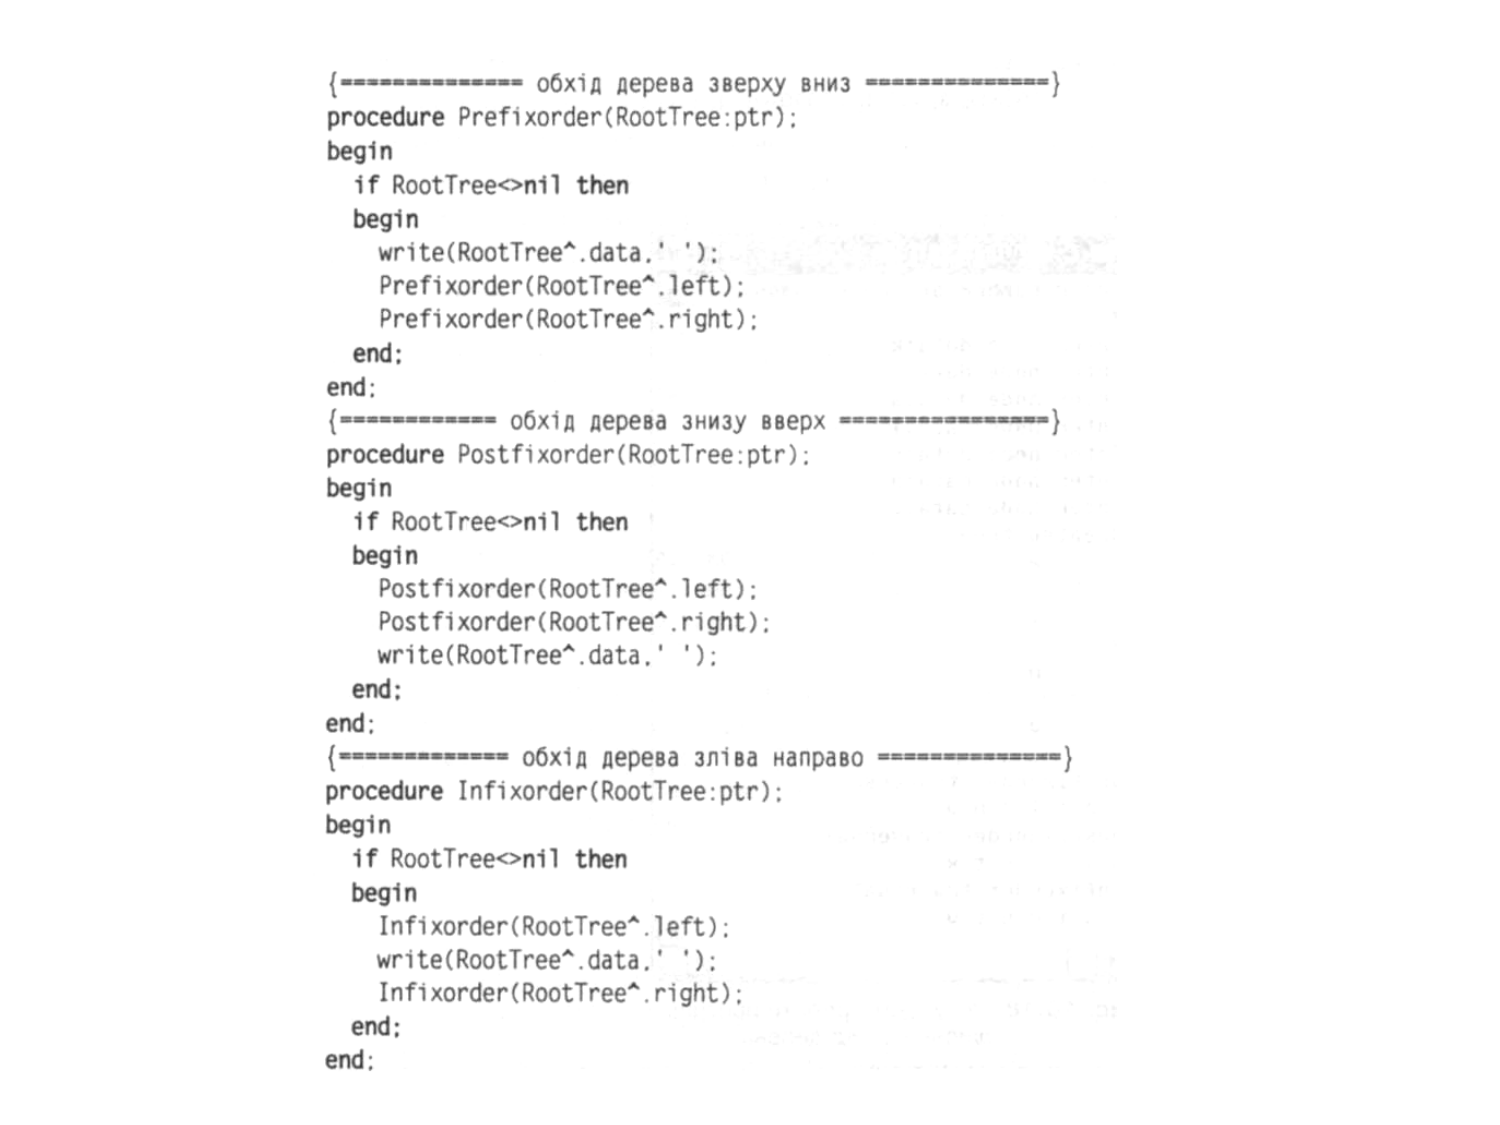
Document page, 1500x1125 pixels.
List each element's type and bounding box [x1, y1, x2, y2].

picture [276, 58, 1117, 1095]
